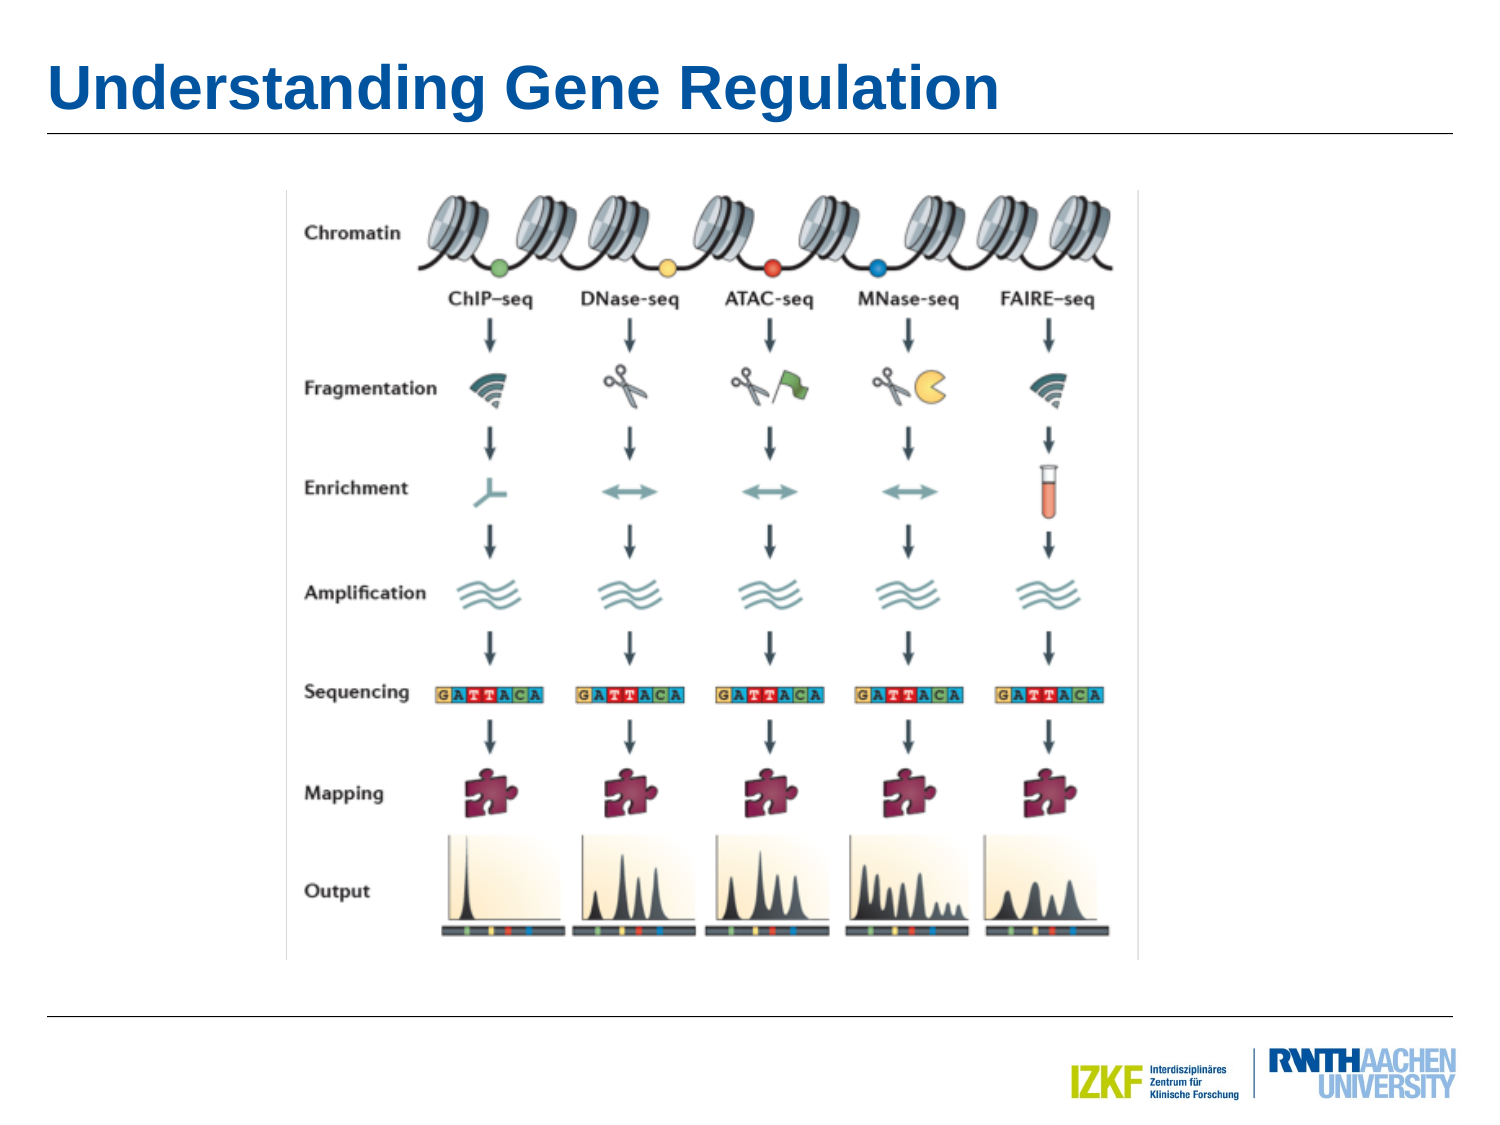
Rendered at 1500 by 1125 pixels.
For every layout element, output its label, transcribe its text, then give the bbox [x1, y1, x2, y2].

text_box Understanding Gene Regulation [47, 0, 1453, 122]
picture [284, 190, 1141, 961]
picture [1056, 1023, 1471, 1123]
